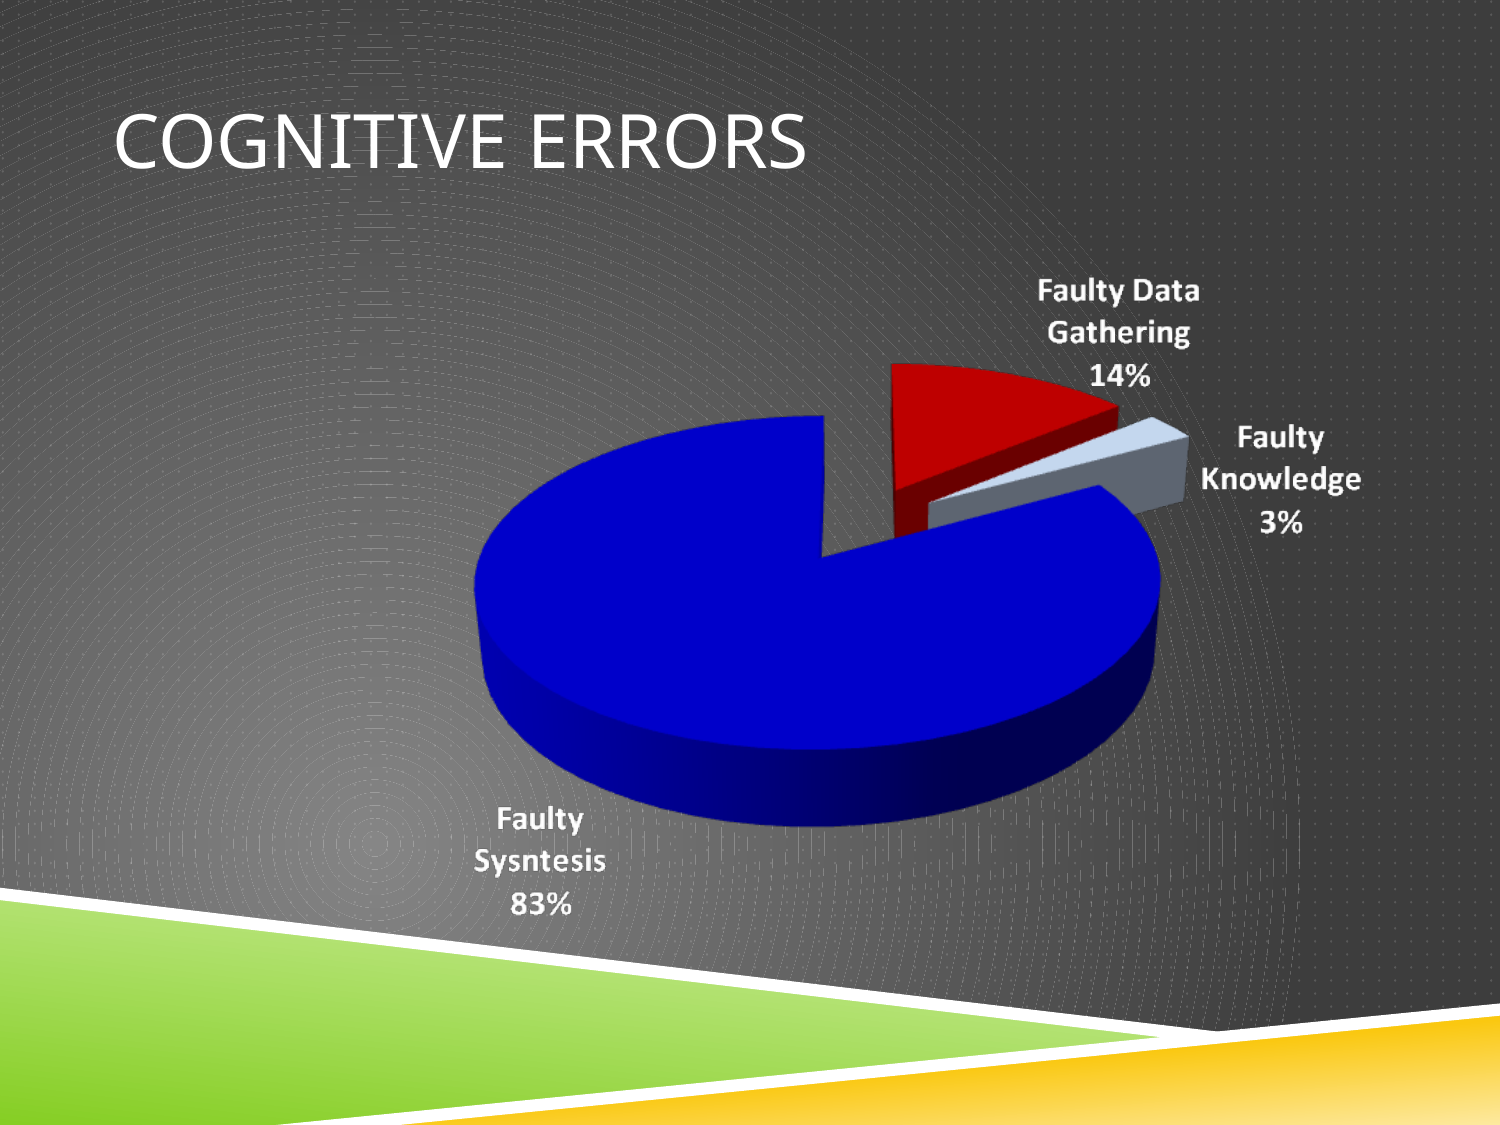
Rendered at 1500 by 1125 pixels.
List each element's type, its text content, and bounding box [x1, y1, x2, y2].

picture [337, 262, 1388, 945]
title COGNITIVE ERRORS [112, 45, 1388, 233]
